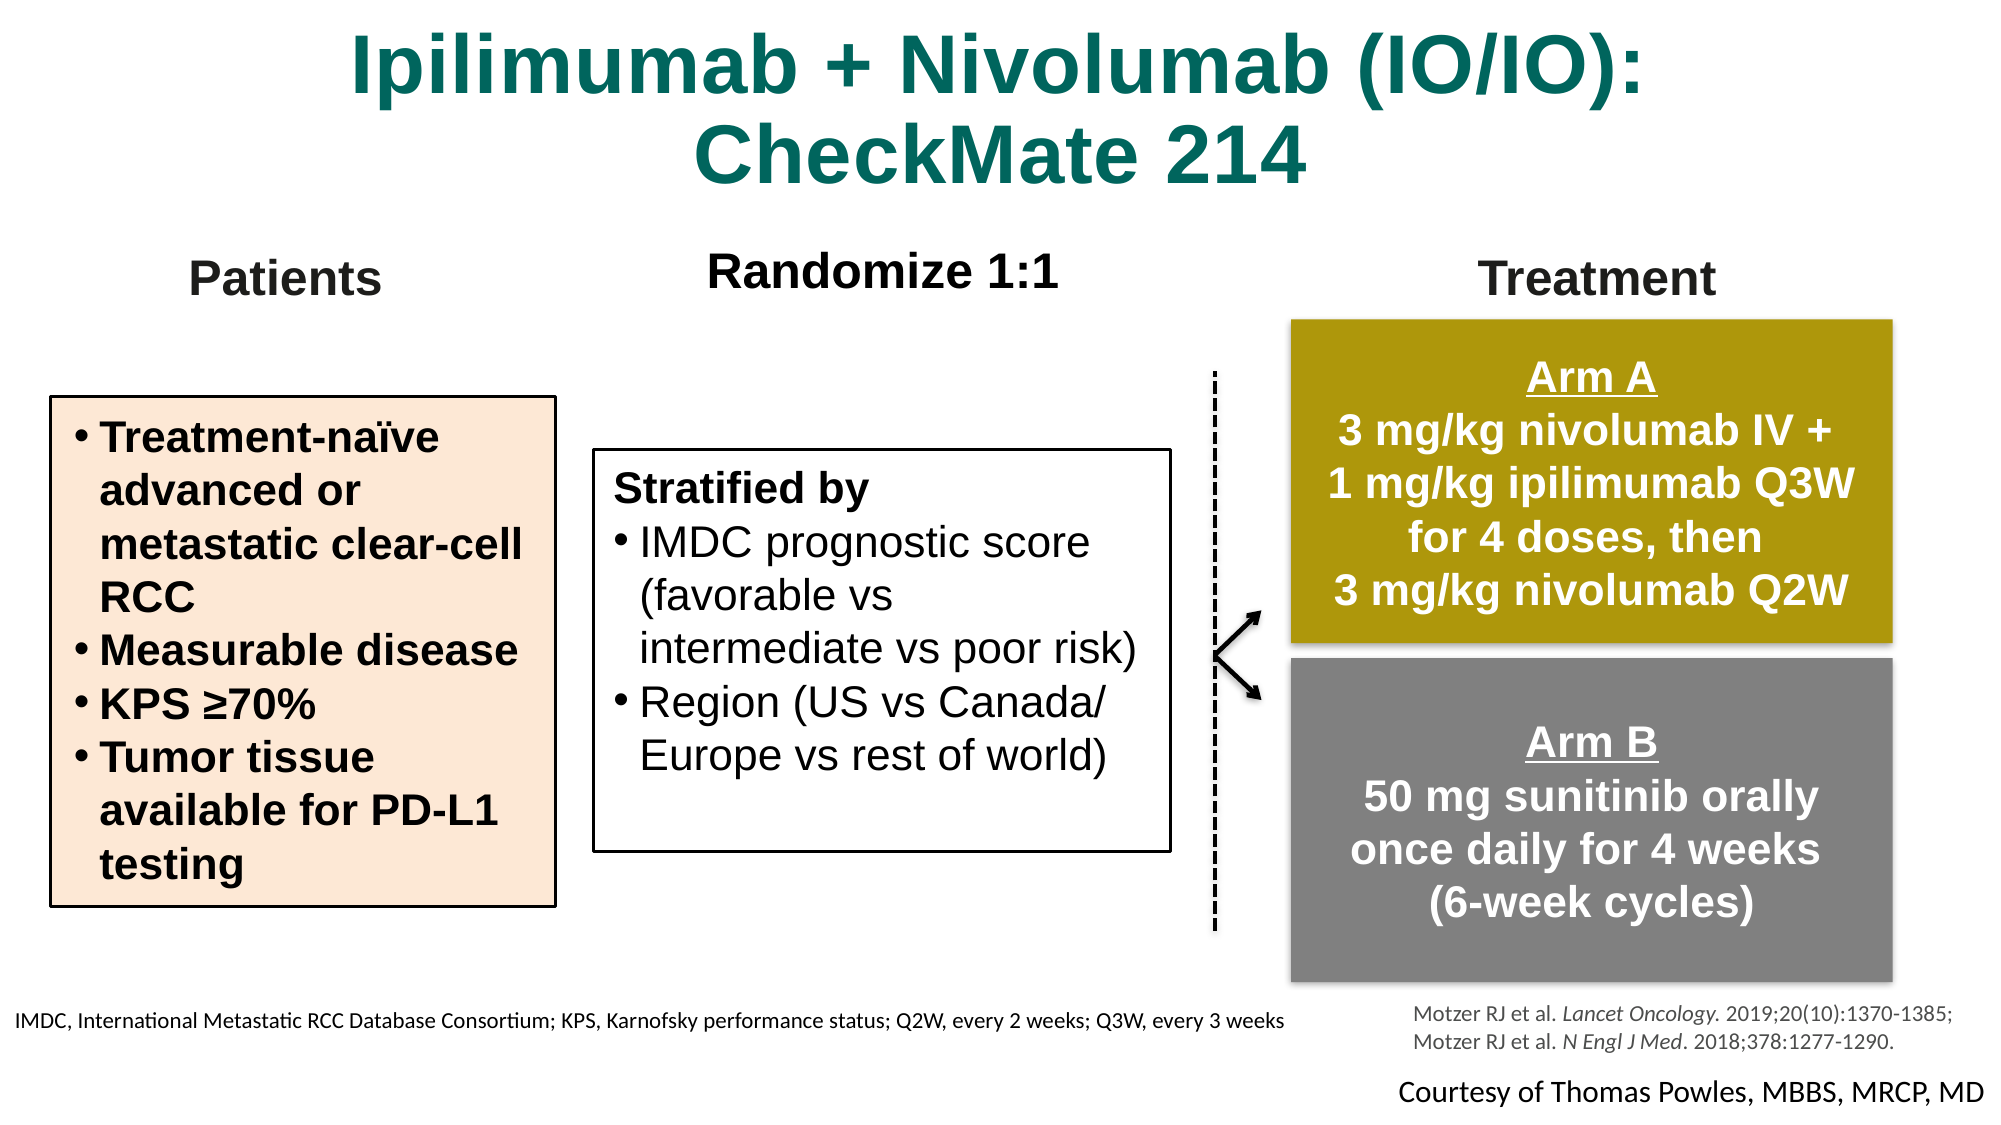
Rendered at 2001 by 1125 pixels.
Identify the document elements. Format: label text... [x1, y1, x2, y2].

text_box Randomize 1:1 [691, 231, 1064, 322]
text_box Treatment [1477, 245, 1717, 306]
text_box Arm B 50 mg sunitinib orally once daily for 4 weeks (6-week cycles) [1290, 657, 1893, 983]
text_box Patients [188, 245, 397, 306]
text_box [1215, 610, 1262, 655]
text_box Treatment-naïve advanced or metastatic clear-cell RCC Measurable disease KPS ≥70% Tumor tissue available for PD-L1 testing [48, 408, 534, 889]
text_box Arm A 3 mg/kg nivolumab IV + 1 mg/kg ipilimumab Q3W for 4 doses, then 3 mg/kg nivolumab Q2W [1290, 318, 1893, 644]
text_box Stratified by IMDC prognostic score (favorable vs intermediate vs poor risk) Region (US vs Canada/ Europe vs rest of world) [593, 449, 1171, 852]
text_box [1214, 655, 1262, 701]
text_box IMDC, International Metastatic RCC Database Consortium; KPS, Karnofsky performance status; Q2W, every 2 weeks; Q3W, every 3 weeks [0, 998, 1398, 1041]
text_box Courtesy of Thomas Powles, MBBS, MRCP, MD [997, 1064, 2000, 1117]
text_box Motzer RJ et al. Lancet Oncology. 2019;20(10):1370-1385; Motzer RJ et al. N Engl J Med. 2018;378:1277-1290. [1398, 991, 2000, 1062]
text_box [50, 396, 556, 907]
title Ipilimumab + Nivolumab (IO/IO): CheckMate 214 [137, 2, 1863, 221]
